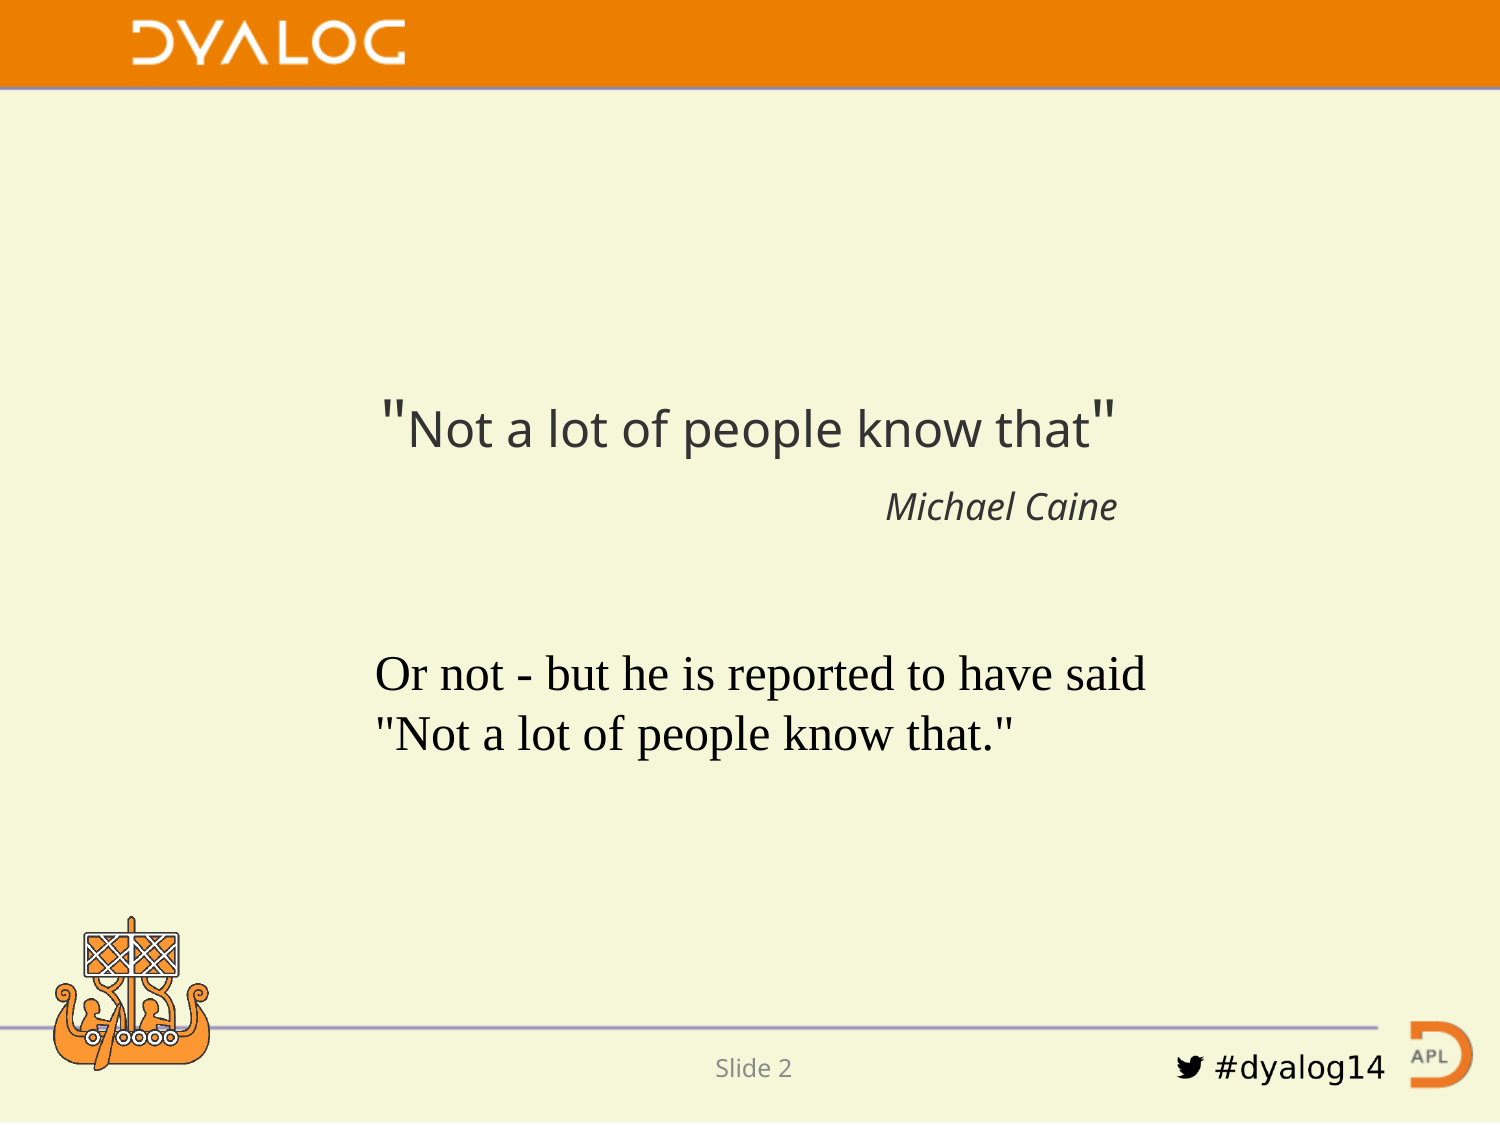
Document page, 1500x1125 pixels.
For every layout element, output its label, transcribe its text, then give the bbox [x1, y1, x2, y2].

text_box Or not - but he is reported to have said "Not a lot of people know that." [360, 633, 1199, 829]
list "Not a lot of people know that" Michael Caine [365, 373, 1133, 563]
slide_number Slide 1 [585, 1039, 923, 1100]
picture [0, 0, 1500, 1123]
